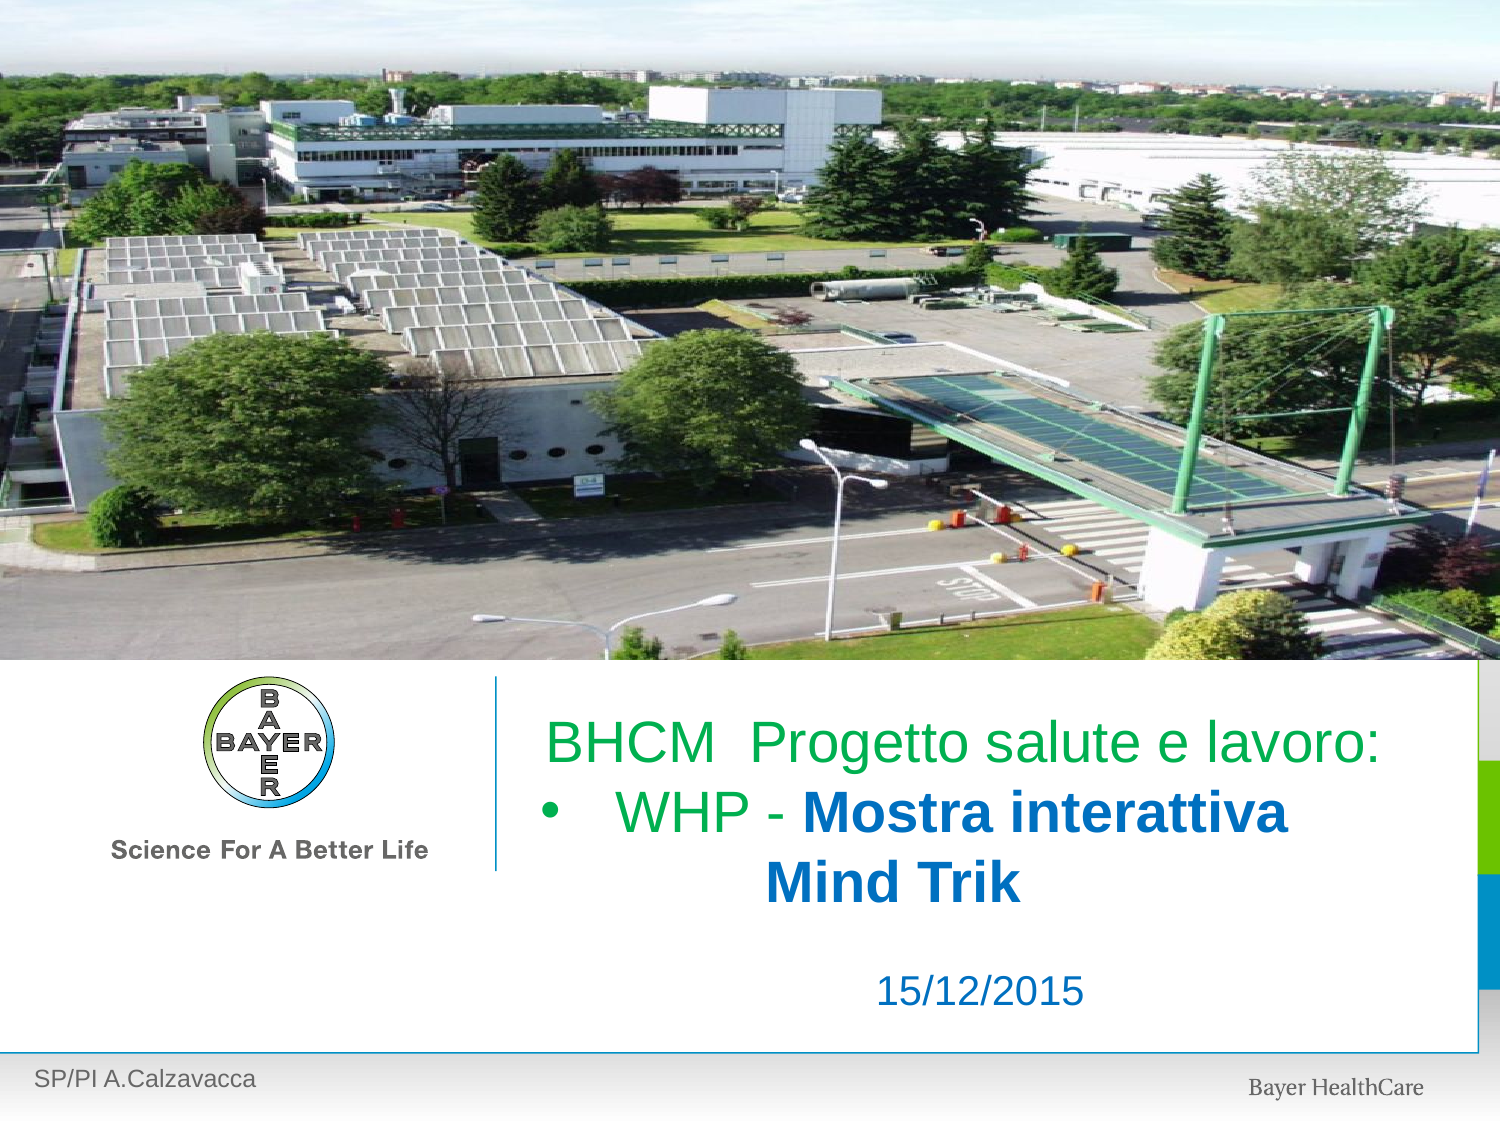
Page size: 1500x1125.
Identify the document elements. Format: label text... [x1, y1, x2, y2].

picture [0, 0, 1500, 660]
text_box BHCM Progetto salute e lavoro: WHP - Mostra interattiva Mind Trik 15/12/2015 [525, 696, 1436, 1022]
text_box SP/PI A.Calzavacca [19, 1054, 428, 1100]
